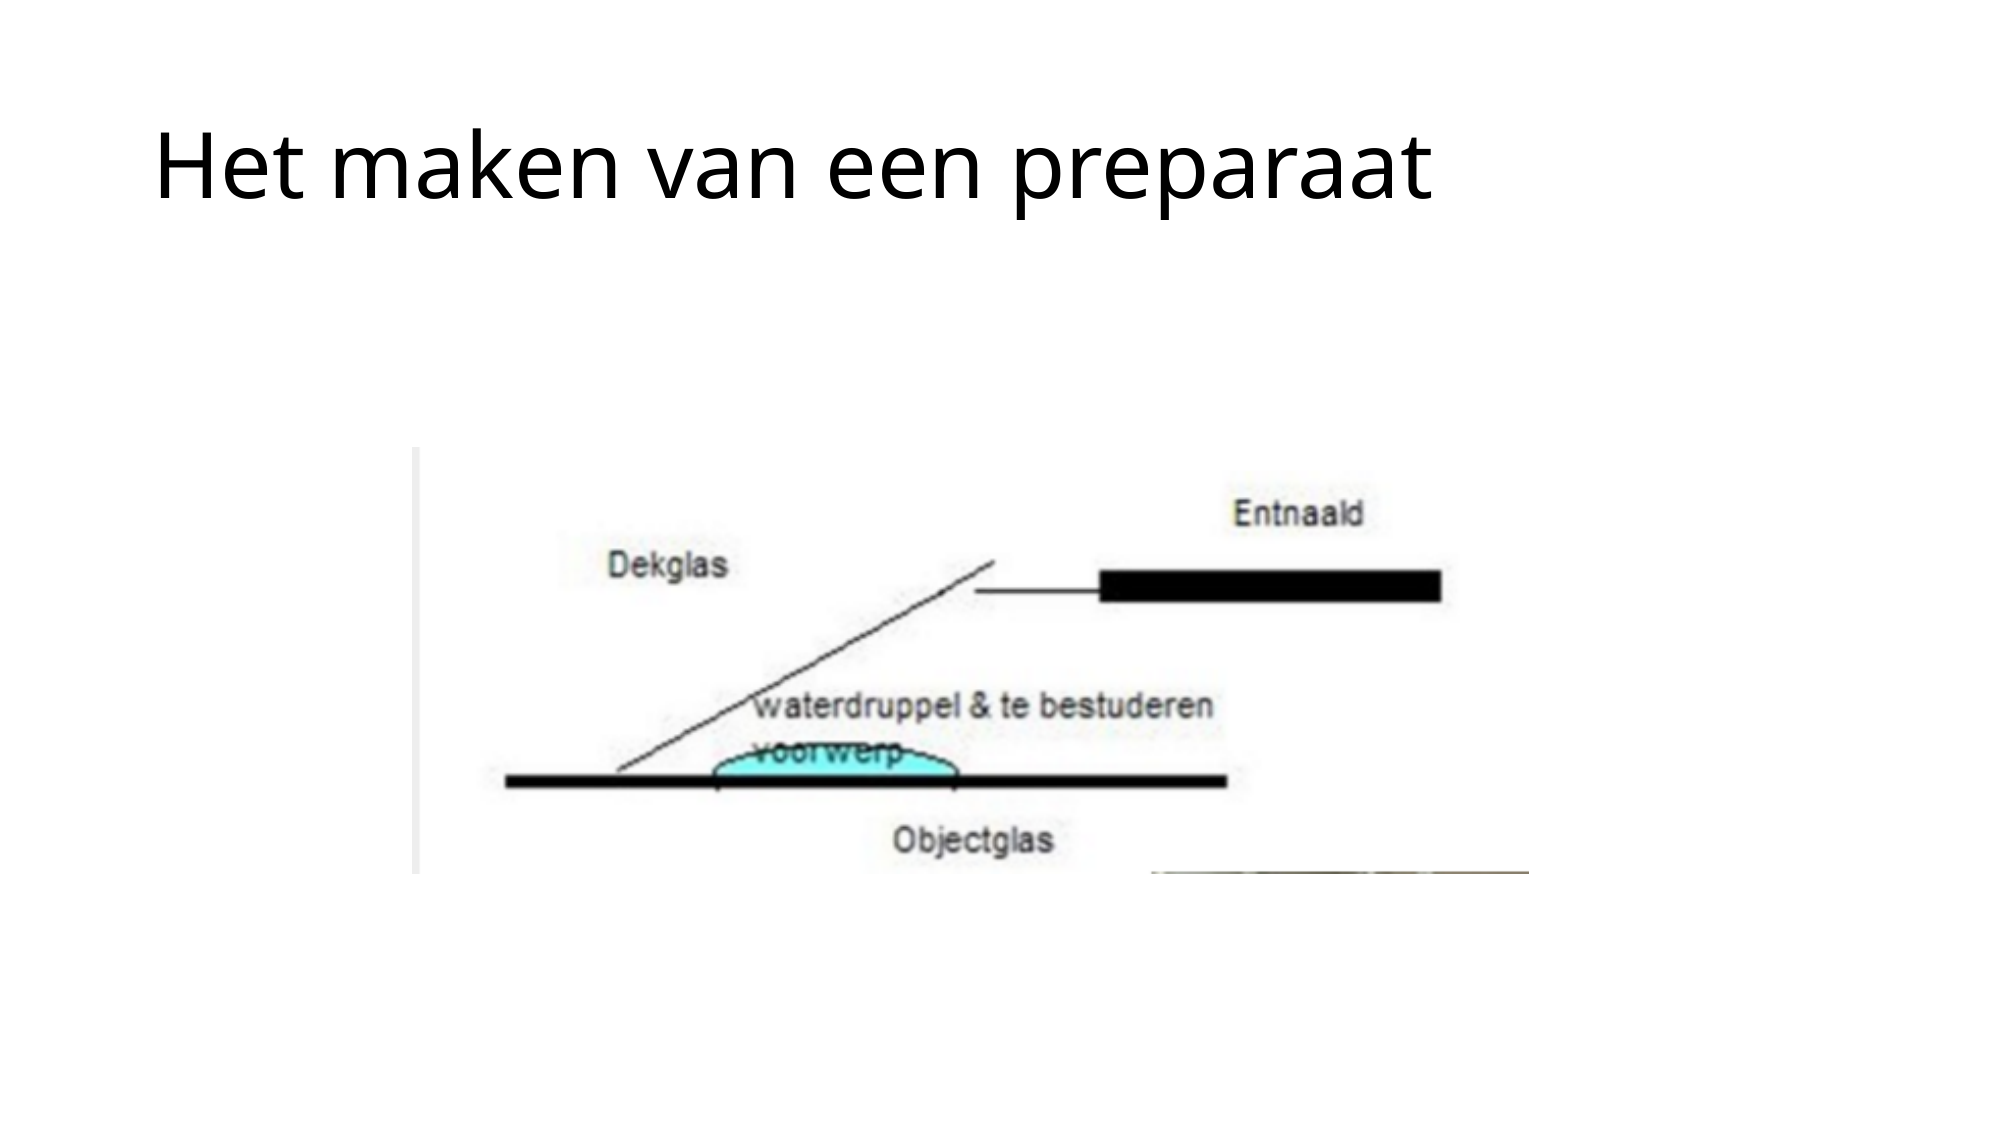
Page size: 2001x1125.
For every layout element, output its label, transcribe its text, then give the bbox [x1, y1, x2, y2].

title Het maken van een preparaat [137, 59, 1863, 278]
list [412, 447, 1529, 874]
